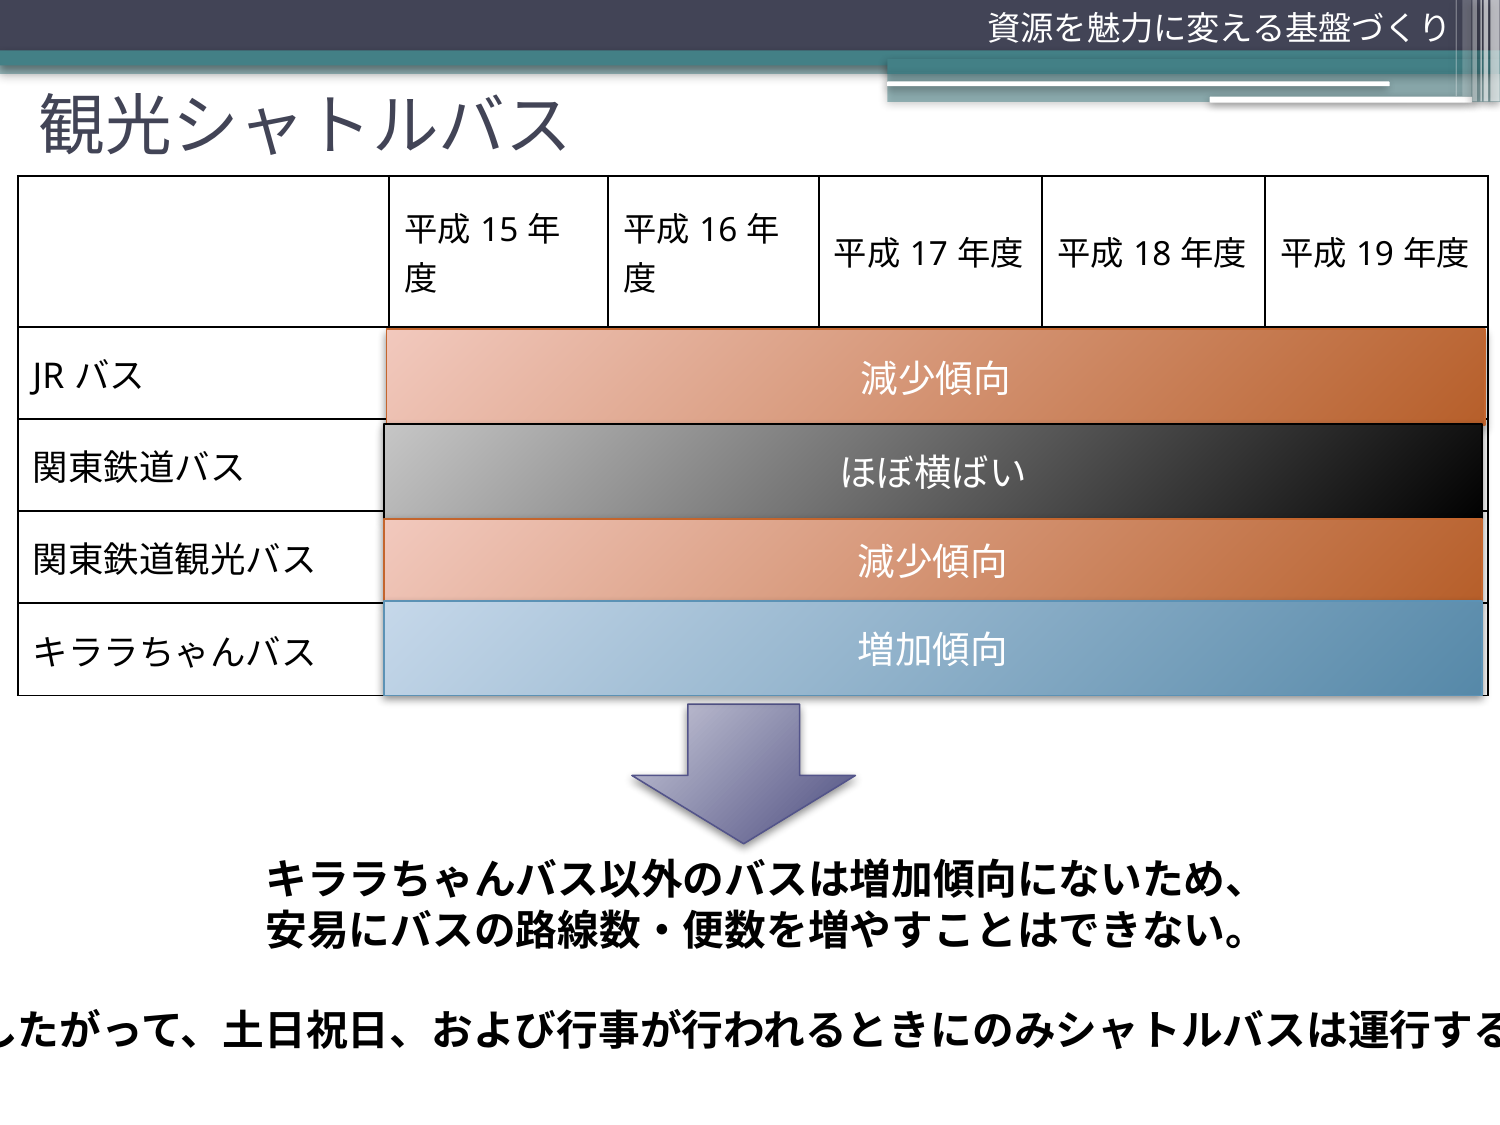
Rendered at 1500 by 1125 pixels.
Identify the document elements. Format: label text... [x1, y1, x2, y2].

text_box ほぼ横ばい [383, 423, 1483, 516]
table_header 平成17年度 [820, 177, 1041, 326]
table_header 平成15年度 [390, 177, 607, 326]
text_box 減少傾向 [383, 518, 1483, 599]
table_cell 関東鉄道観光バス [19, 512, 377, 602]
table_header 平成18年度 [1043, 177, 1264, 326]
text_box 資源を魅力に変える基盤づくり [972, 0, 1475, 55]
text_box 増加傾向 [383, 600, 1483, 696]
text_box 減少傾向 [386, 328, 1486, 424]
table_cell 関東鉄道バス [19, 420, 379, 510]
table_cell JRバス [19, 328, 385, 418]
table_header [19, 177, 388, 326]
table_header 平成16年度 [609, 177, 818, 326]
table_cell キララちゃんバス [19, 604, 377, 695]
text_box キララちゃんバス以外のバスは増加傾向にないため、 安易にバスの路線数・便数を増やすことはできない。 したがって、土日祝日、および行事が行われるときにのみシャトルバスは運行する。 [0, 846, 1500, 1061]
title 観光シャトルバス [23, 70, 880, 177]
text_box [631, 706, 857, 845]
table_header 平成19年度 [1266, 177, 1487, 326]
